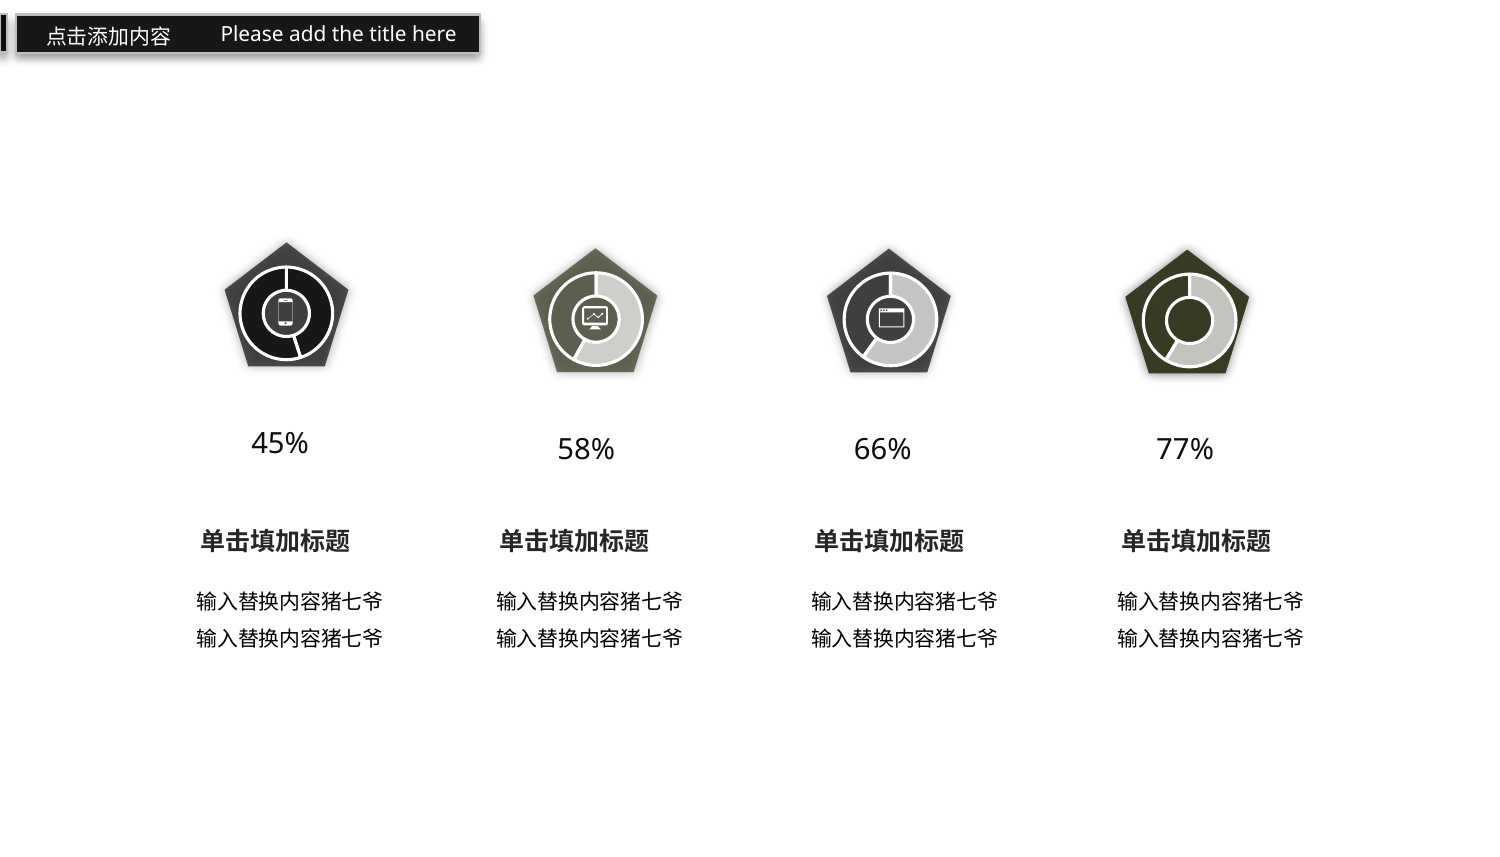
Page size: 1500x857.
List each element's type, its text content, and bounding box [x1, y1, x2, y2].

text_box 输入替换内容猪七爷 输入替换内容猪七爷 [1049, 580, 1372, 659]
text_box 单击填加标题 [200, 519, 351, 556]
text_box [523, 248, 669, 373]
text_box 77% [1141, 423, 1270, 473]
text_box 输入替换内容猪七爷 输入替换内容猪七爷 [428, 580, 743, 659]
text_box 66% [839, 423, 962, 474]
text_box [818, 248, 963, 373]
text_box 单击填加标题 [499, 519, 650, 556]
text_box [15, 13, 481, 54]
text_box [0, 13, 8, 53]
text_box 单击填加标题 [814, 519, 965, 556]
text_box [1117, 249, 1263, 374]
text_box 输入替换内容猪七爷 输入替换内容猪七爷 [743, 580, 1049, 659]
text_box 输入替换内容猪七爷 输入替换内容猪七爷 [128, 580, 428, 659]
text_box 58% [542, 423, 650, 473]
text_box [213, 242, 359, 367]
text_box Please add the title here [205, 12, 472, 53]
text_box 45% [236, 417, 338, 467]
text_box 单击填加标题 [1121, 519, 1272, 556]
